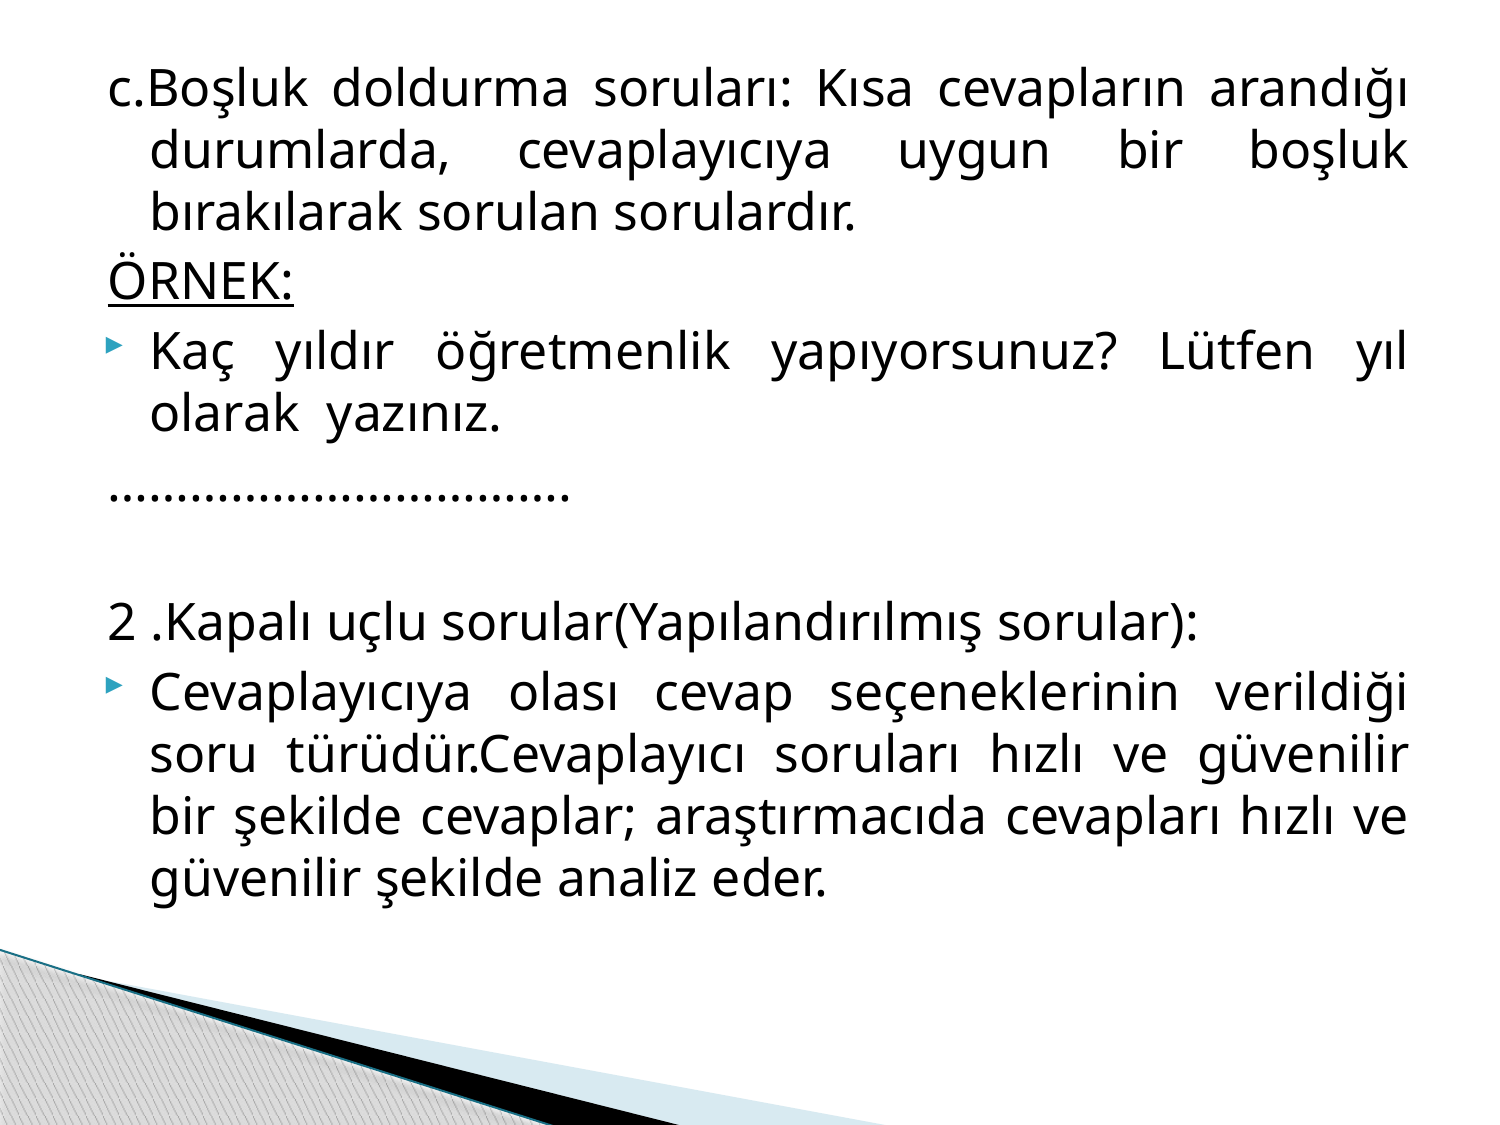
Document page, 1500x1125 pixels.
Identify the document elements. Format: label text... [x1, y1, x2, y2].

list c.Boşluk doldurma soruları: Kısa cevapların arandığı durumlarda, cevaplayıcıya uygun bir boşluk bırakılarak sorulan sorulardır. ÖRNEK: Kaç yıldır öğretmenlik yapıyorsunuz? Lütfen yıl olarak yazınız. ……………………………. 2 .Kapalı uçlu sorular(Yapılandırılmış sorular): Cevaplayıcıya olası cevap seçeneklerinin verildiği soru türüdür.Cevaplayıcı soruları hızlı ve güvenilir bir şekilde cevaplar; araştırmacıda cevapları hızlı ve güvenilir şekilde analiz eder. [75, 46, 1425, 986]
